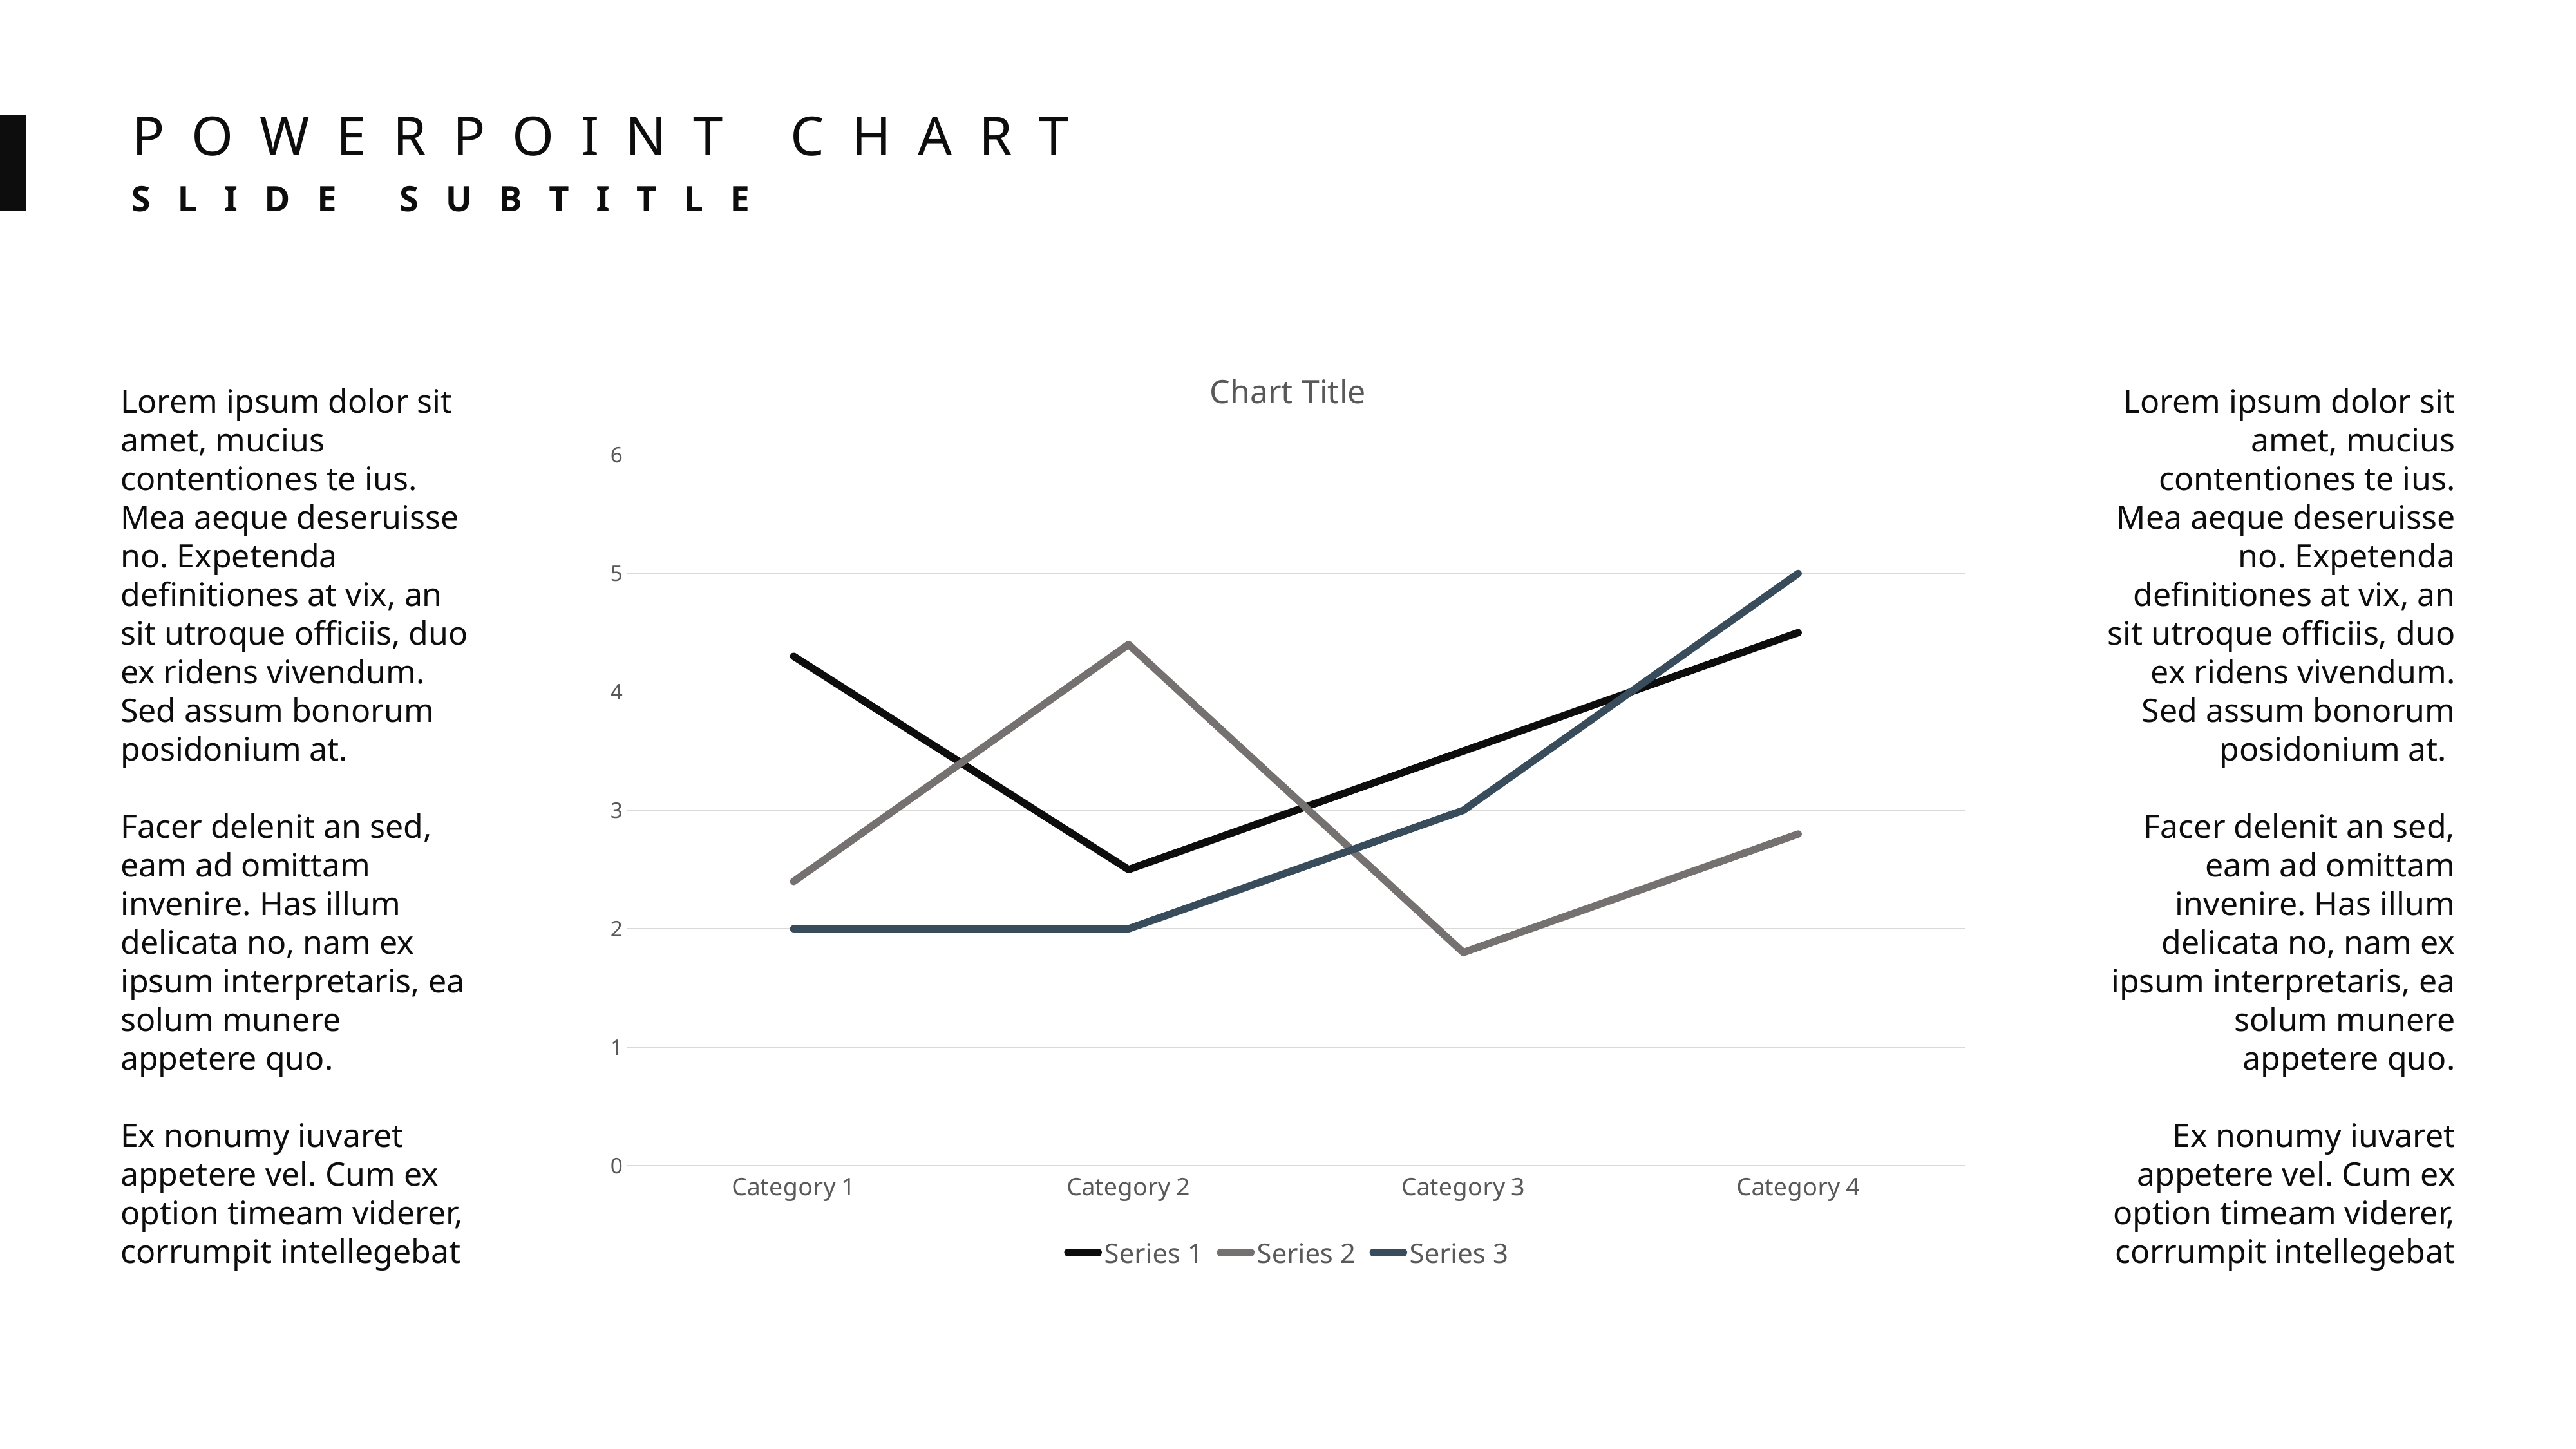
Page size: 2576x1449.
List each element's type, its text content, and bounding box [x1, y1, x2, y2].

text_box SLIDE SUBTITLE [122, 171, 761, 223]
text_box POWERPOINT CHART [122, 97, 1079, 171]
text_box [0, 114, 27, 211]
text_box Lorem ipsum dolor sit amet, mucius contentiones te ius. Mea aeque deseruisse no. Expetenda definitiones at vix, an sit utroque officiis, duo ex ridens vivendum. Sed assum bonorum posidonium at. Facer delenit an sed, eam ad omittam invenire. Has illum delicata no, nam ex ipsum interpretaris, ea solum munere appetere quo. Ex nonumy iuvaret appetere vel. Cum ex option timeam viderer, corrumpit intellegebat [111, 375, 495, 1274]
text_box Lorem ipsum dolor sit amet, mucius contentiones te ius. Mea aeque deseruisse no. Expetenda definitiones at vix, an sit utroque officiis, duo ex ridens vivendum. Sed assum bonorum posidonium at. Facer delenit an sed, eam ad omittam invenire. Has illum delicata no, nam ex ipsum interpretaris, ea solum munere appetere quo. Ex nonumy iuvaret appetere vel. Cum ex option timeam viderer, corrumpit intellegebat [2081, 375, 2465, 1274]
chart [582, 336, 1994, 1277]
